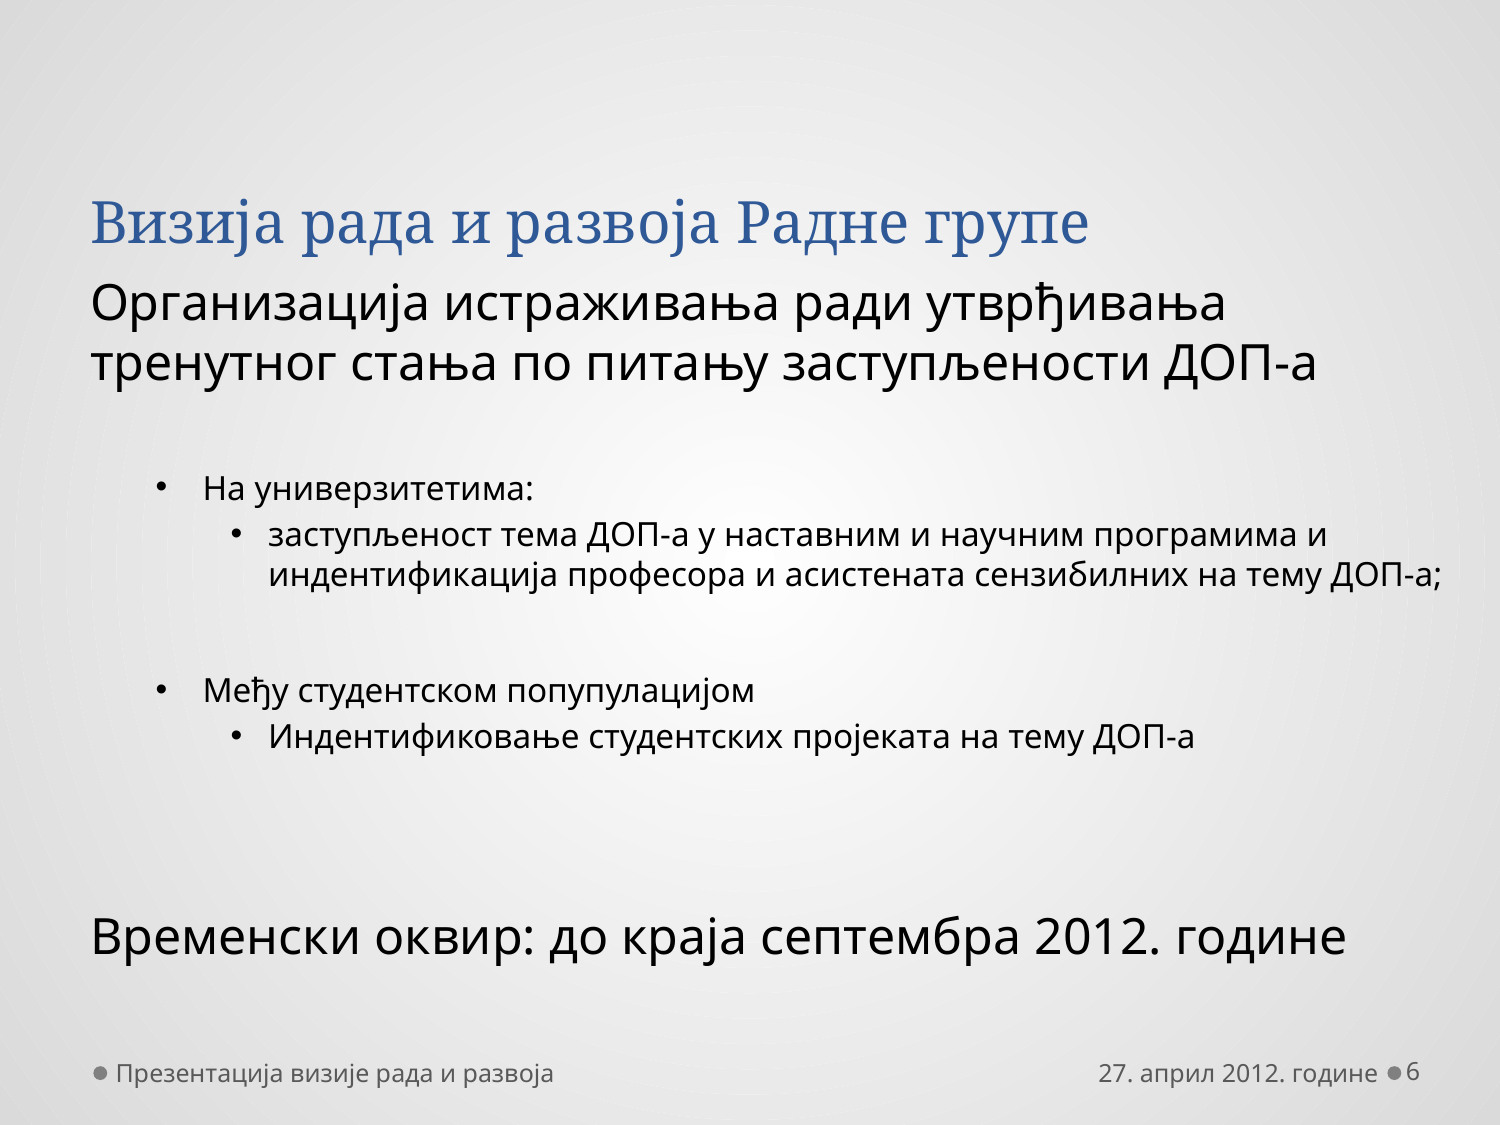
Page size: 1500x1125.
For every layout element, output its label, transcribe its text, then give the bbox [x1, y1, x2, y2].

title Визија рада и развоја Радне групе [75, 0, 1425, 262]
list Организација истраживања ради утврђивања тренутног стања по питању заступљености ДОП-а На универзитетима: заступљеност тема ДОП-а у наставним и научним програмима и индентификација професора и асистената сензибилних на тему ДОП-а; Међу студентском попупулацијом Индентификовање студентских пројеката на тему ДОП-а Временски оквир: до краја септембра 2012. године [75, 262, 1483, 1005]
slide_number 27. април 2012. године [1043, 1042, 1386, 1103]
footer Презентација визије рада и развоја [108, 1042, 632, 1103]
slide_number 6 [1401, 1042, 1494, 1103]
